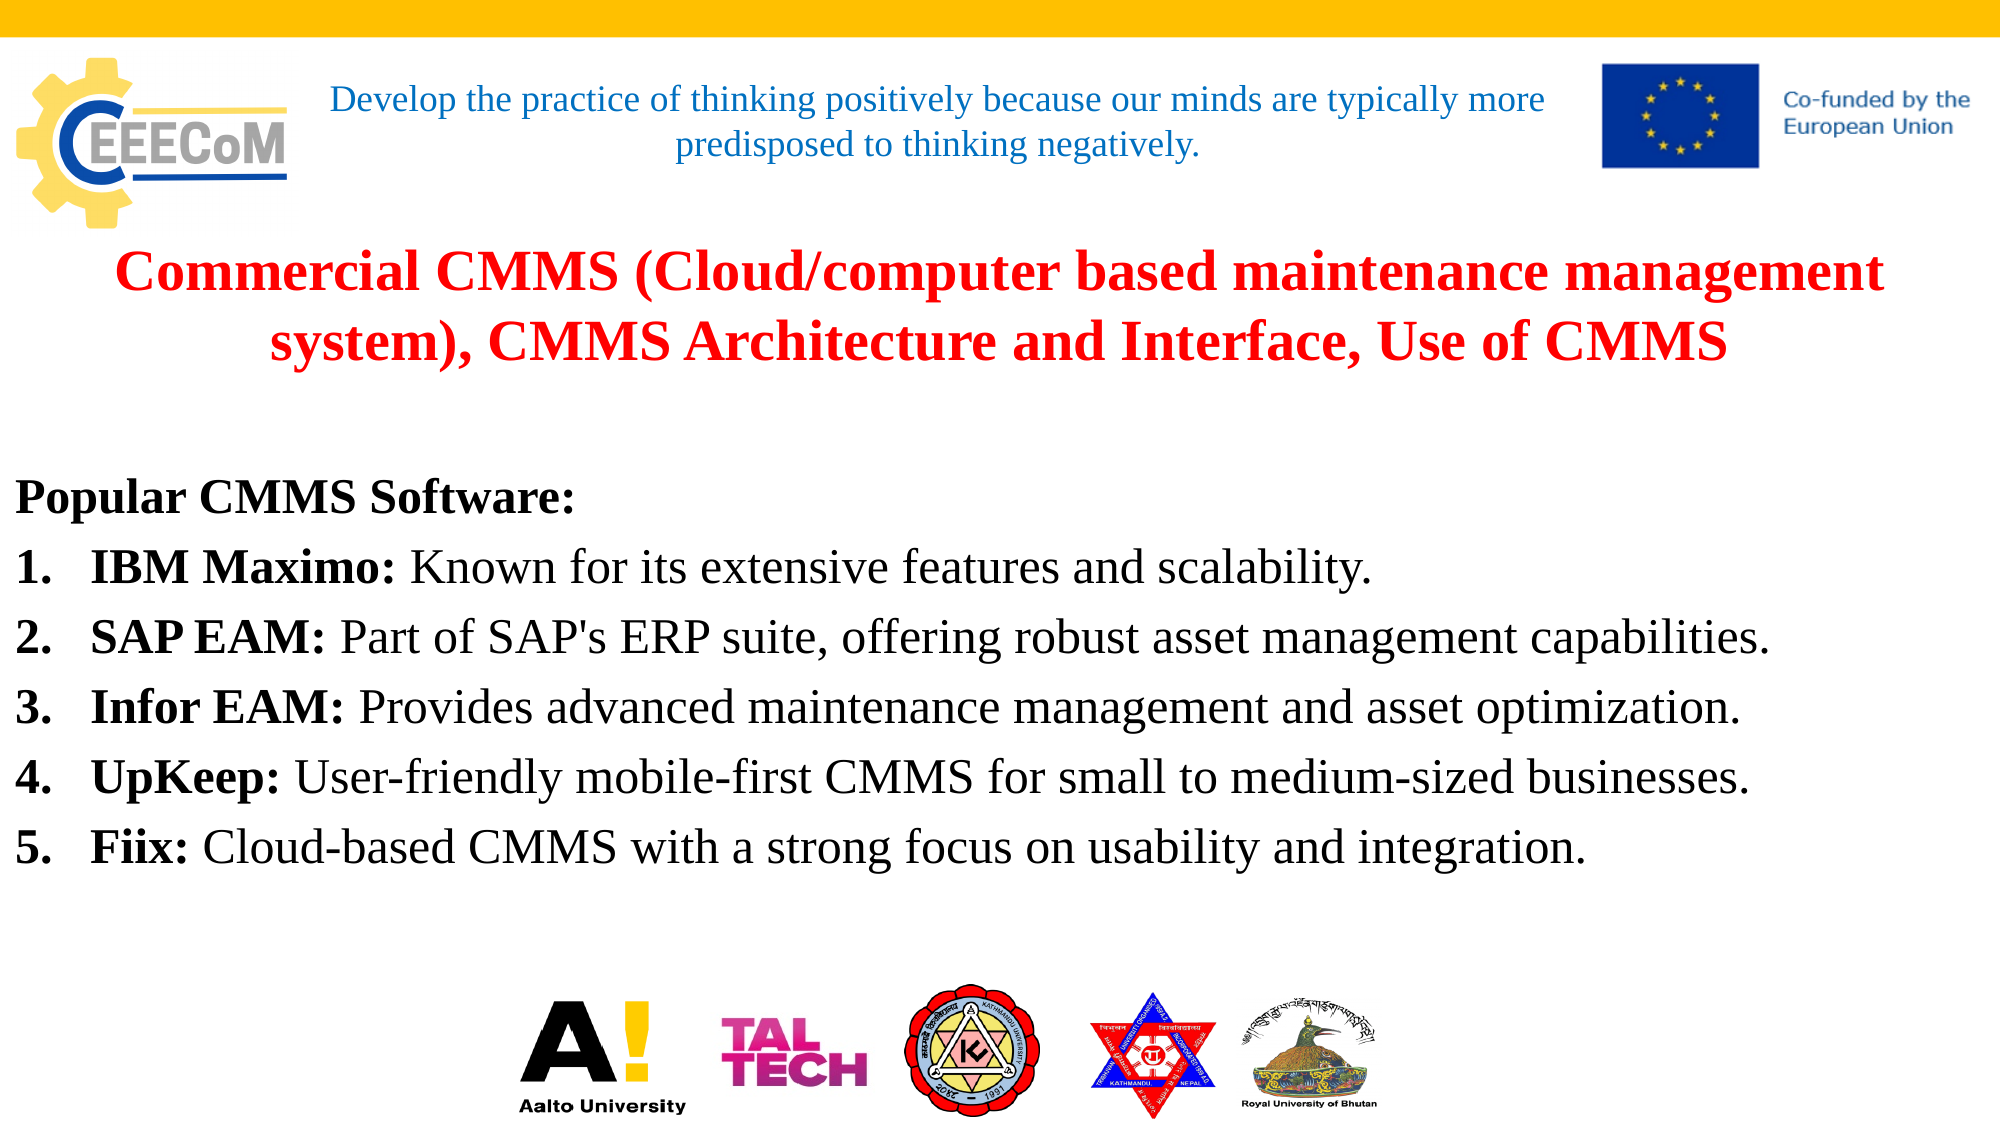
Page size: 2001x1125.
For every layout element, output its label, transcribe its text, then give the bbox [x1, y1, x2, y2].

picture [1595, 46, 2000, 181]
picture [11, 50, 299, 224]
list Commercial CMMS (Cloud/computer based maintenance management system), CMMS Architecture and Interface, Use of CMMS Popular CMMS Software: IBM Maximo: Known for its extensive features and scalability. SAP EAM: Part of SAP's ERP suite, offering robust asset management capabilities. Infor EAM: Provides advanced maintenance management and asset optimization. UpKeep: User-friendly mobile-first CMMS for small to medium-sized businesses. Fiix: Cloud-based CMMS with a strong focus on usability and integration. [0, 224, 2000, 975]
title Develop the practice of thinking positively because our minds are typically more predisposed to thinking negatively. [312, 37, 1565, 201]
picture [512, 984, 1382, 1125]
